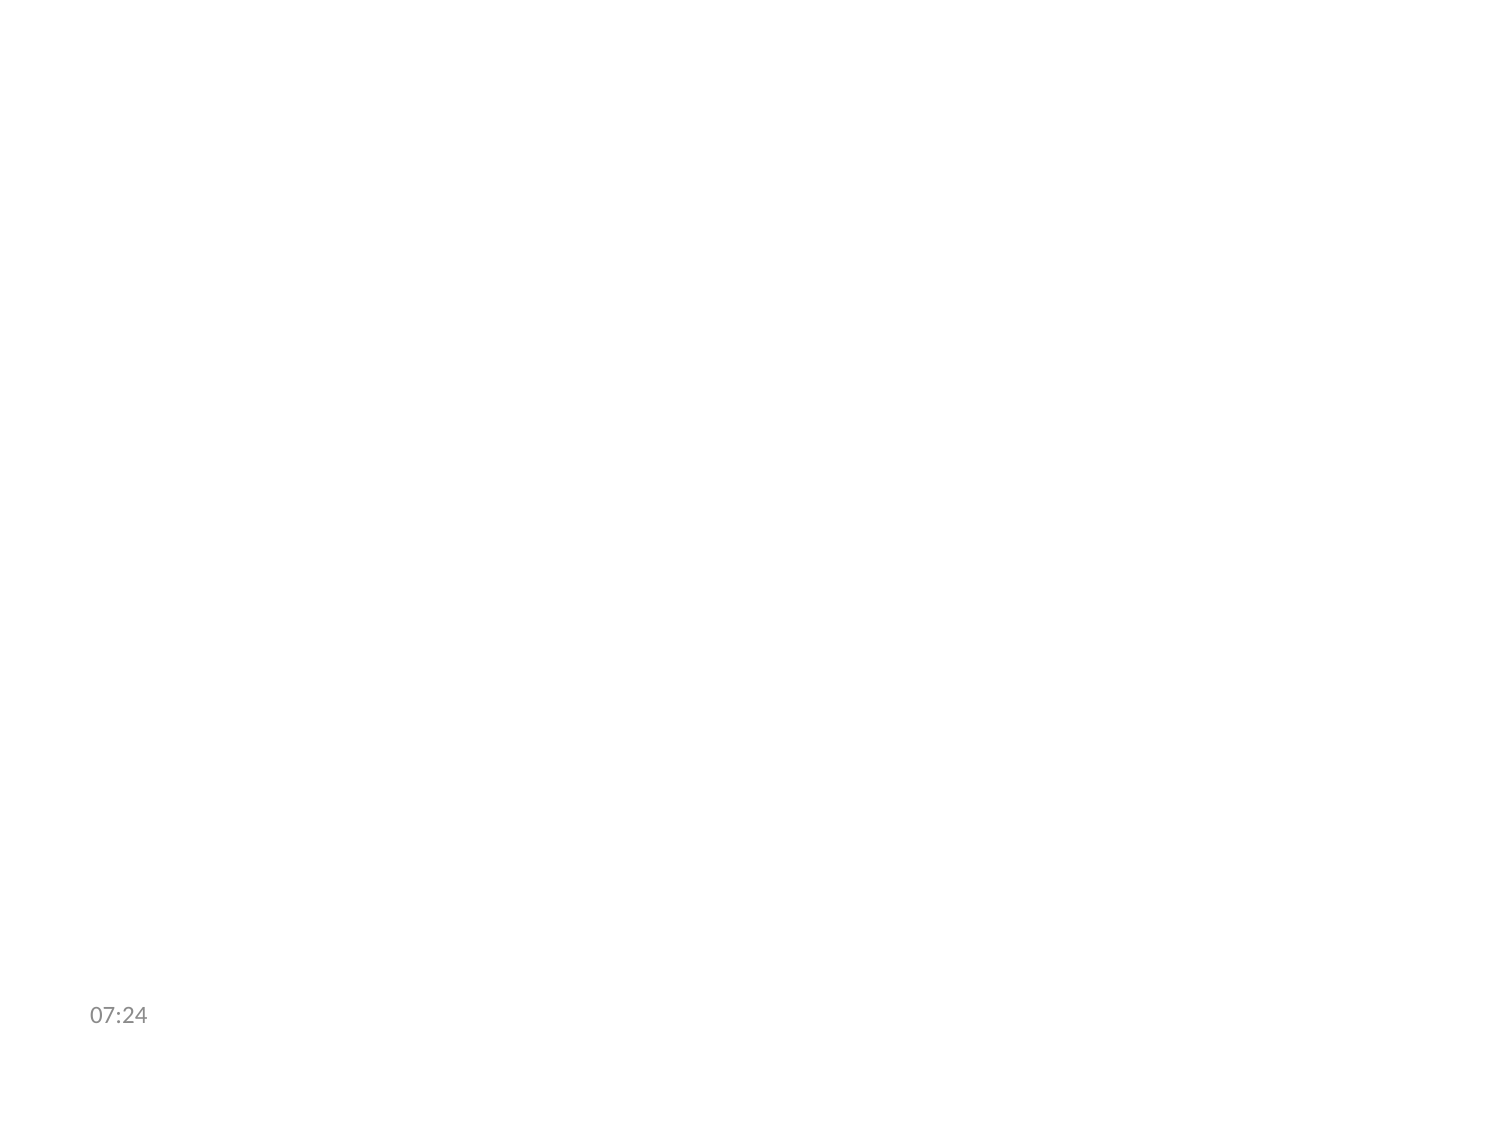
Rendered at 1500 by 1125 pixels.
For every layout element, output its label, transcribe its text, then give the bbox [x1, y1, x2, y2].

text_box 15:35 [75, 983, 425, 1044]
